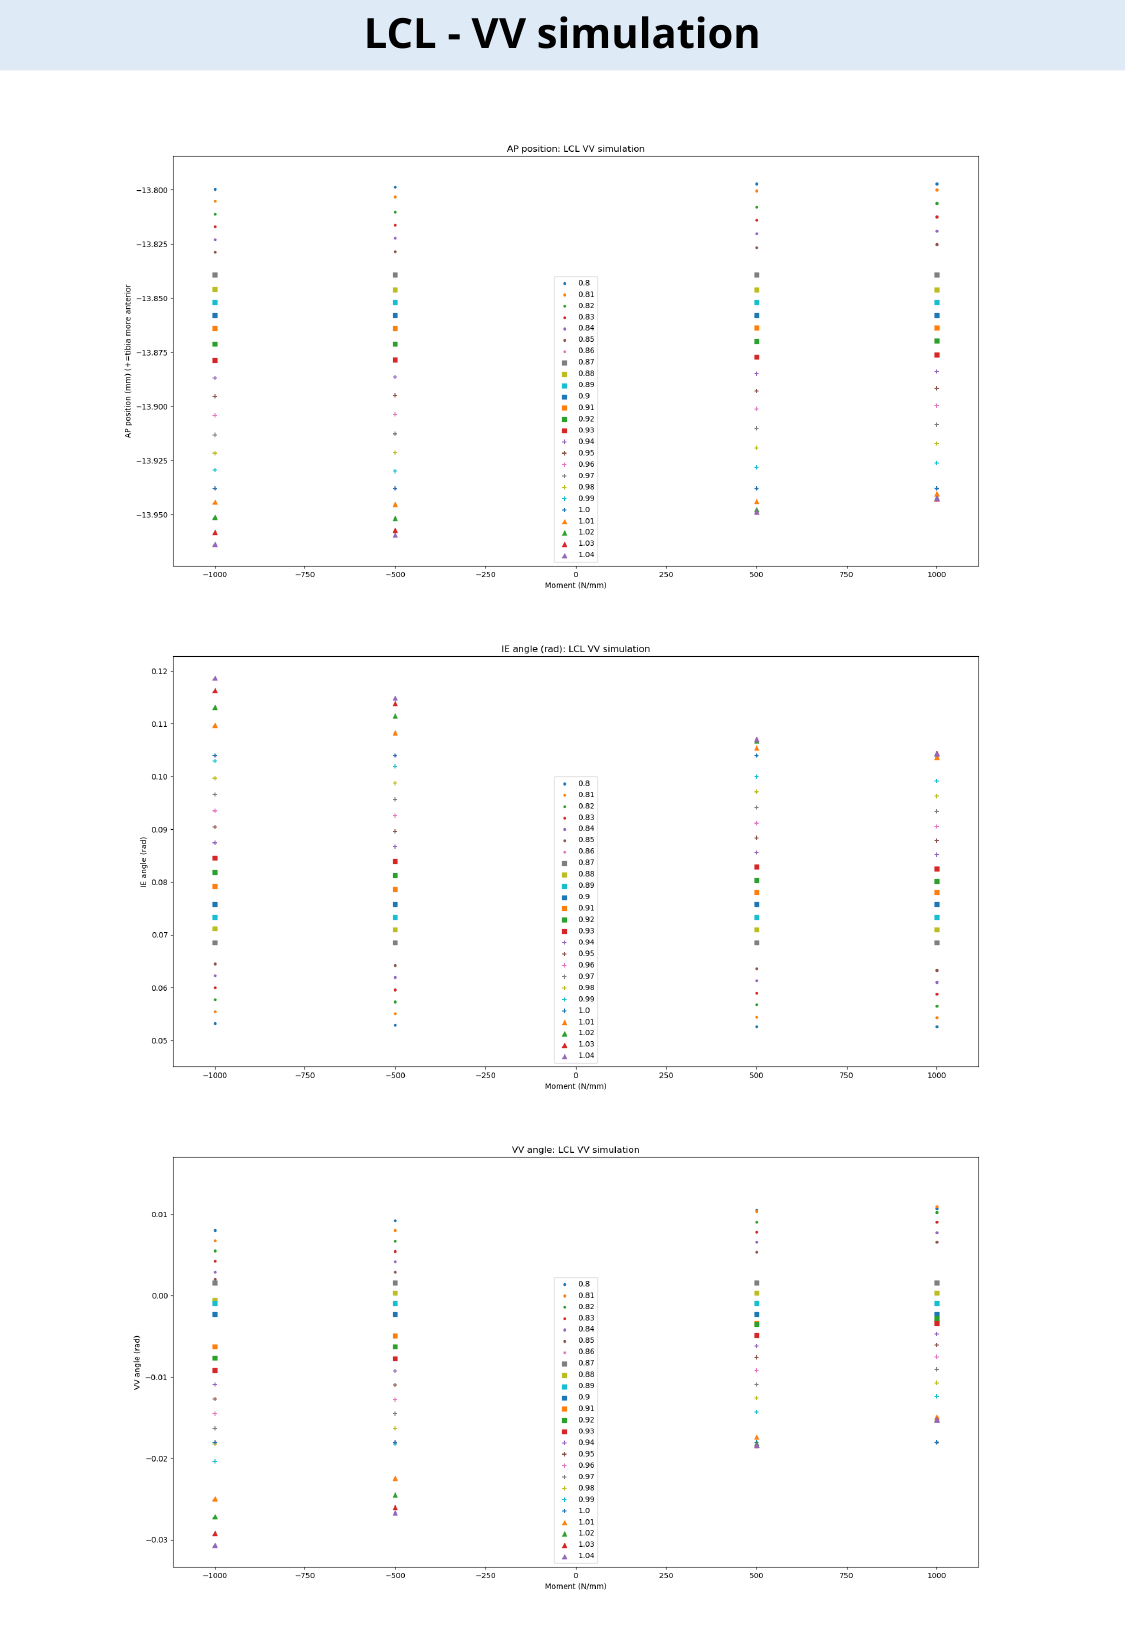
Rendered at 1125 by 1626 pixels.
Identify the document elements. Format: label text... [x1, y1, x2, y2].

text_box LCL - VV simulation [0, 0, 1125, 71]
picture [43, 92, 1082, 1625]
